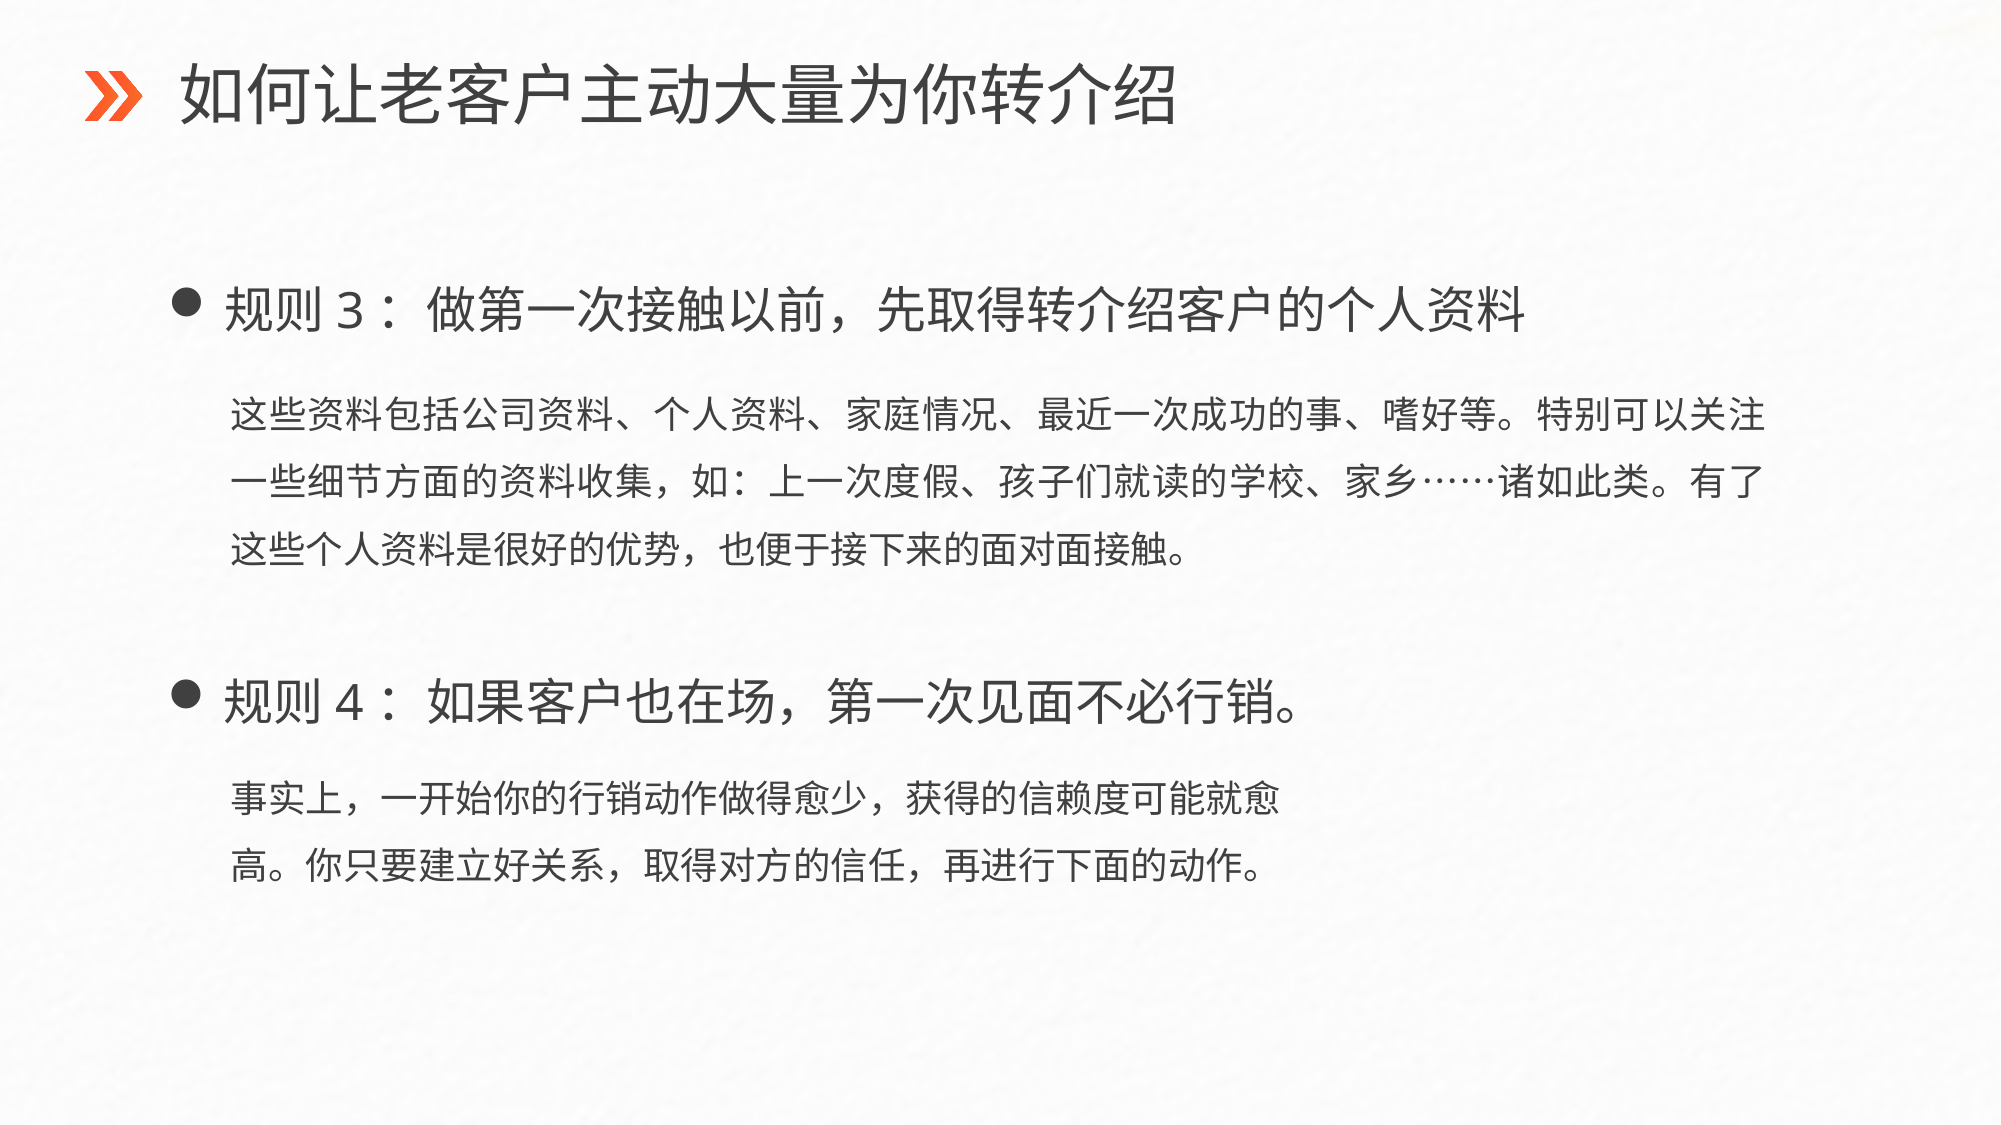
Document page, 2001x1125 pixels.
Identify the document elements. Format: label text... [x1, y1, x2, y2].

text_box 规则4：如果客户也在场，第一次见面不必行销。 [152, 662, 1341, 738]
text_box 如何让老客户主动大量为你转介绍 [163, 45, 1195, 141]
text_box 规则3：做第一次接触以前，先取得转介绍客户的个人资料 [153, 271, 1542, 346]
text_box 这些资料包括公司资料、个人资料、家庭情况、最近一次成功的事、嗜好等。特别可以关注一些细节方面的资料收集，如：上一次度假、孩子们就读的学校、家乡……诸如此类。有了这些个人资料是很好的优势，也便于接下来的面对面接触。 [216, 360, 1781, 578]
text_box 事实上，一开始你的行销动作做得愈少，获得的信赖度可能就愈高。你只要建立好关系，取得对方的信任，再进行下面的动作。 [216, 744, 1313, 895]
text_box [84, 71, 143, 121]
